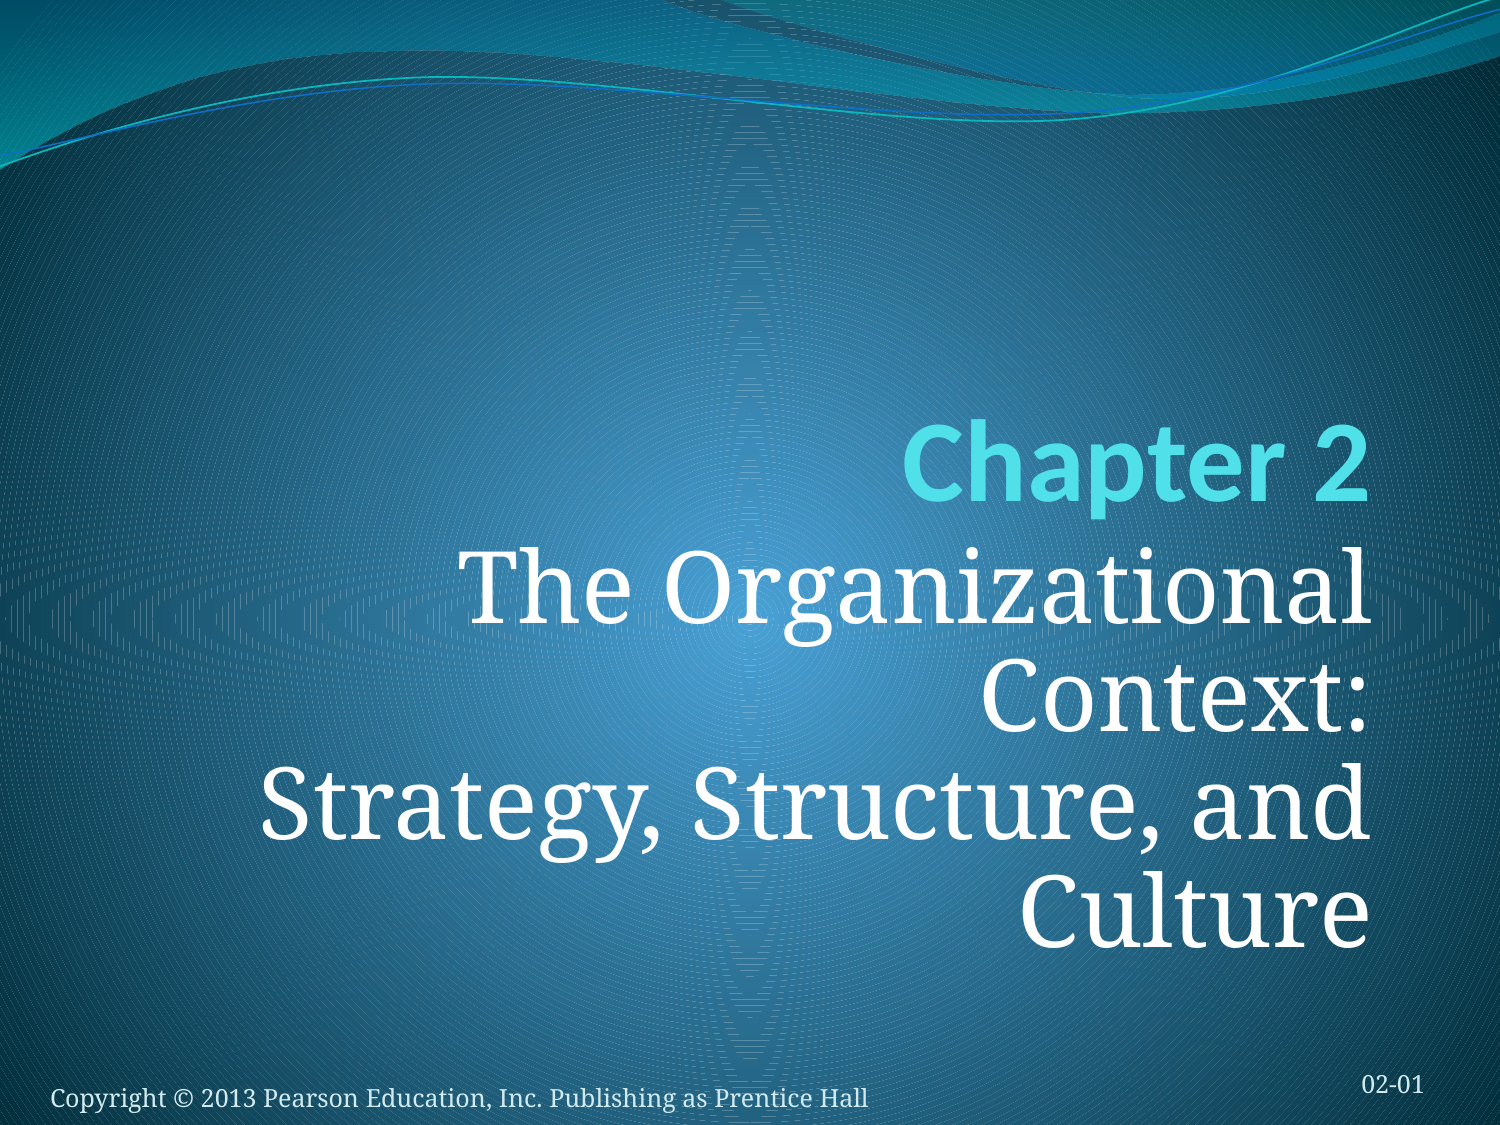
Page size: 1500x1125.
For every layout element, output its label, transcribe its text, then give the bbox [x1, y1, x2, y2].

title Chapter 2 [87, 224, 1376, 526]
slide_number 02-01 [1299, 1042, 1425, 1103]
subtitle The Organizational Context: Strategy, Structure, and Culture [87, 529, 1377, 876]
